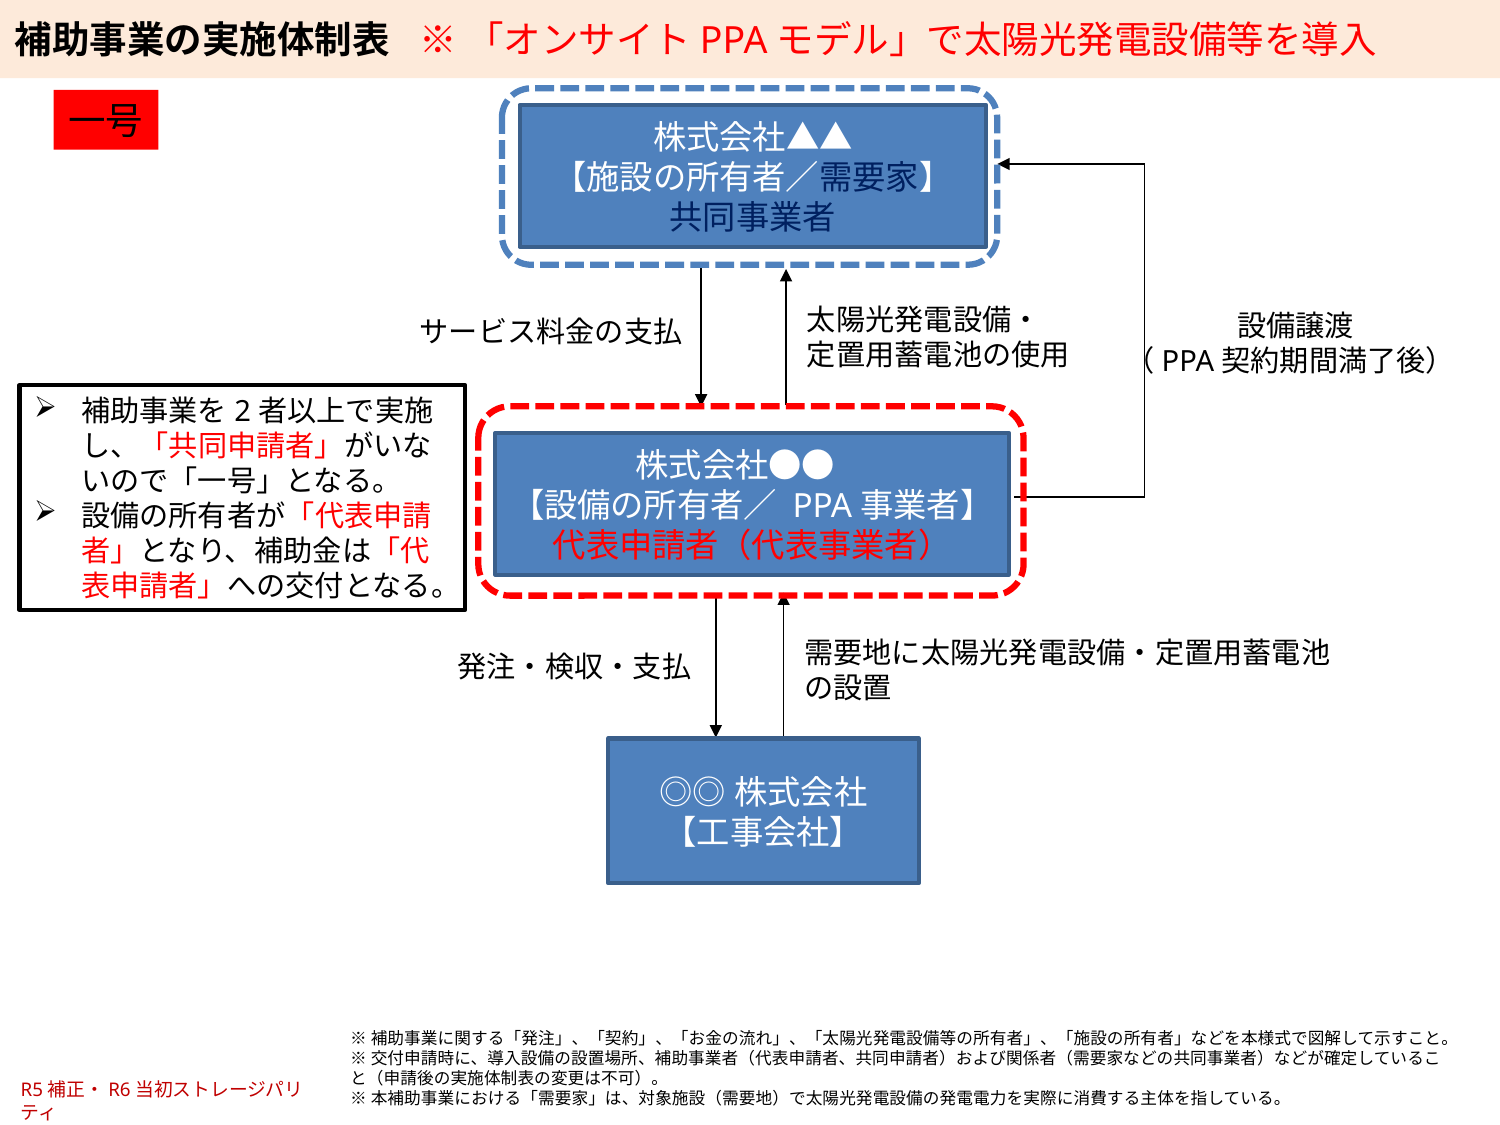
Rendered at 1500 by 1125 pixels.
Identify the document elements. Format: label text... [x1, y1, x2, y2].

text_box 発注・検収・支払 [720, 640, 724, 691]
text_box 一号 [53, 89, 159, 150]
text_box ※「オンサイトPPAモデル」で太陽光発電設備等を導入 [404, 8, 1436, 69]
text_box 補助事業を2者以上で実施し、「共同申請者」がいないので「一号」となる。 設備の所有者が「代表申請者」となり、補助金は「代表申請者」への交付となる。 [17, 383, 467, 612]
text_box [499, 86, 1000, 267]
text_box ◎◎株式会社 【工事会社】 [606, 736, 921, 885]
text_box サービス料金の支払 [404, 305, 696, 356]
text_box [476, 404, 1026, 598]
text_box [996, 163, 1145, 498]
text_box 発注・検収・支払 [442, 640, 711, 691]
text_box 設備譲渡 （PPA契約期間満了後） [1150, 299, 1481, 385]
text_box 需要地に太陽光発電設備・定置用蓄電池の設置 [789, 627, 1353, 712]
text_box 太陽光発電設備・ 定置用蓄電池の使用 [792, 294, 991, 379]
